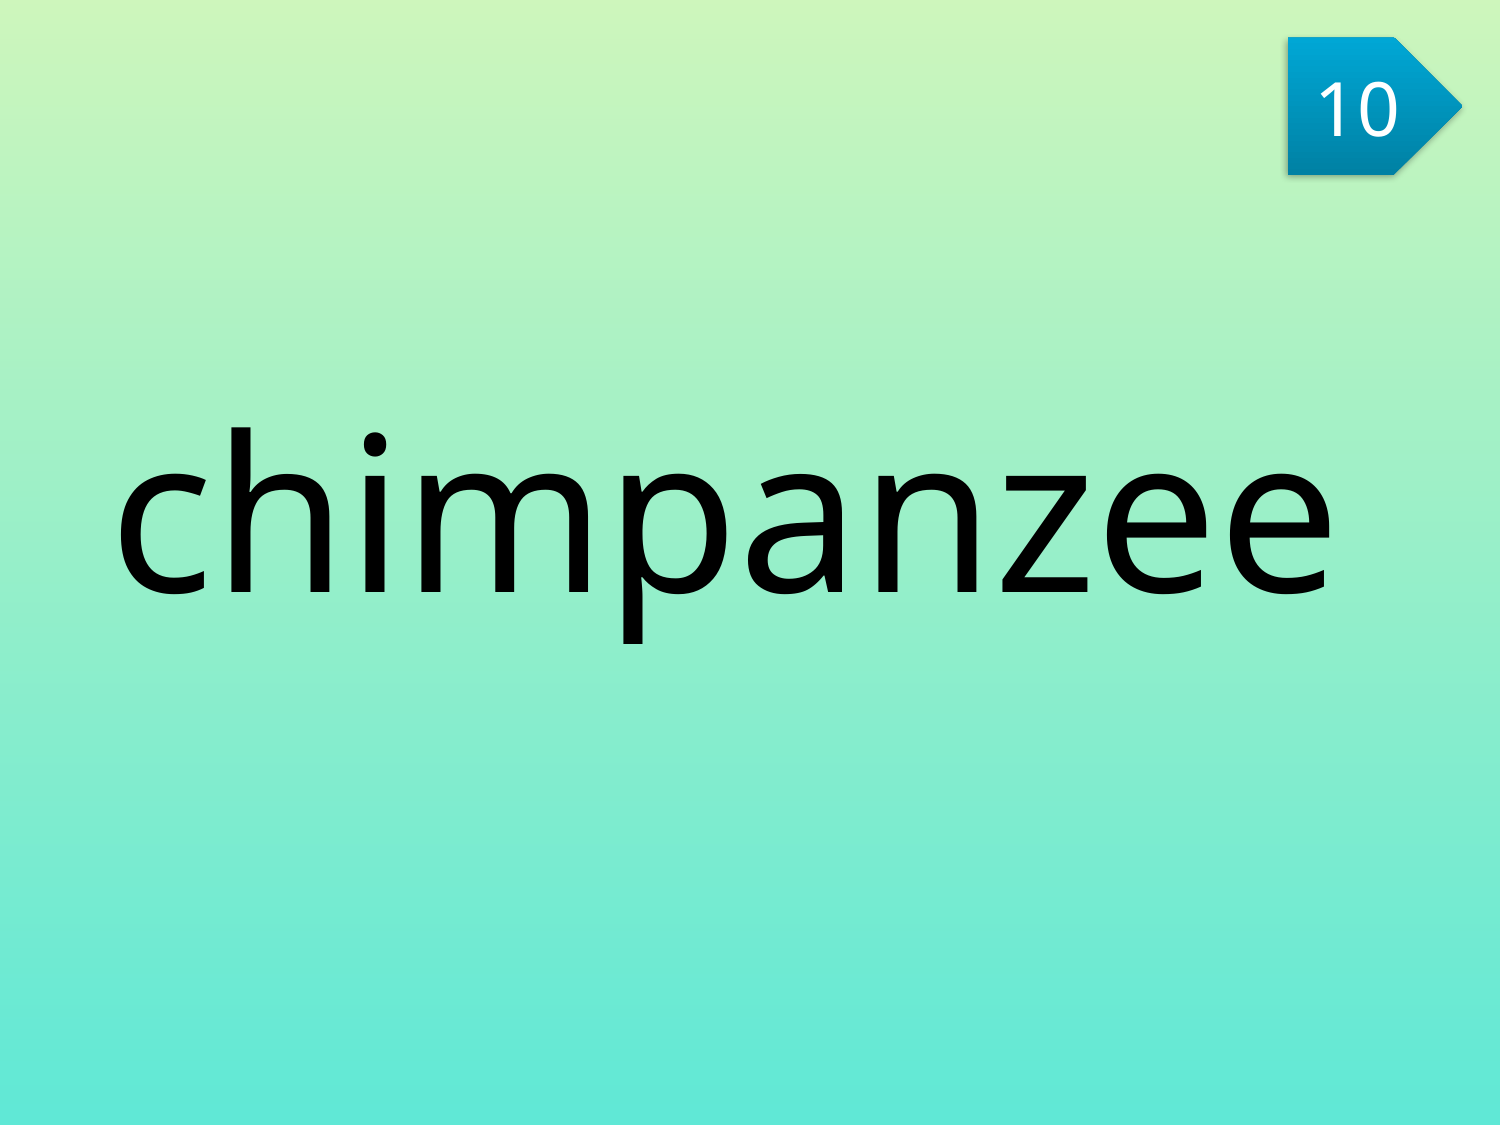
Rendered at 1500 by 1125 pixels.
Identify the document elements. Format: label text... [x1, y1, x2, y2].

text_box 10 [1287, 37, 1463, 175]
title chimpanzee [50, 412, 1400, 600]
